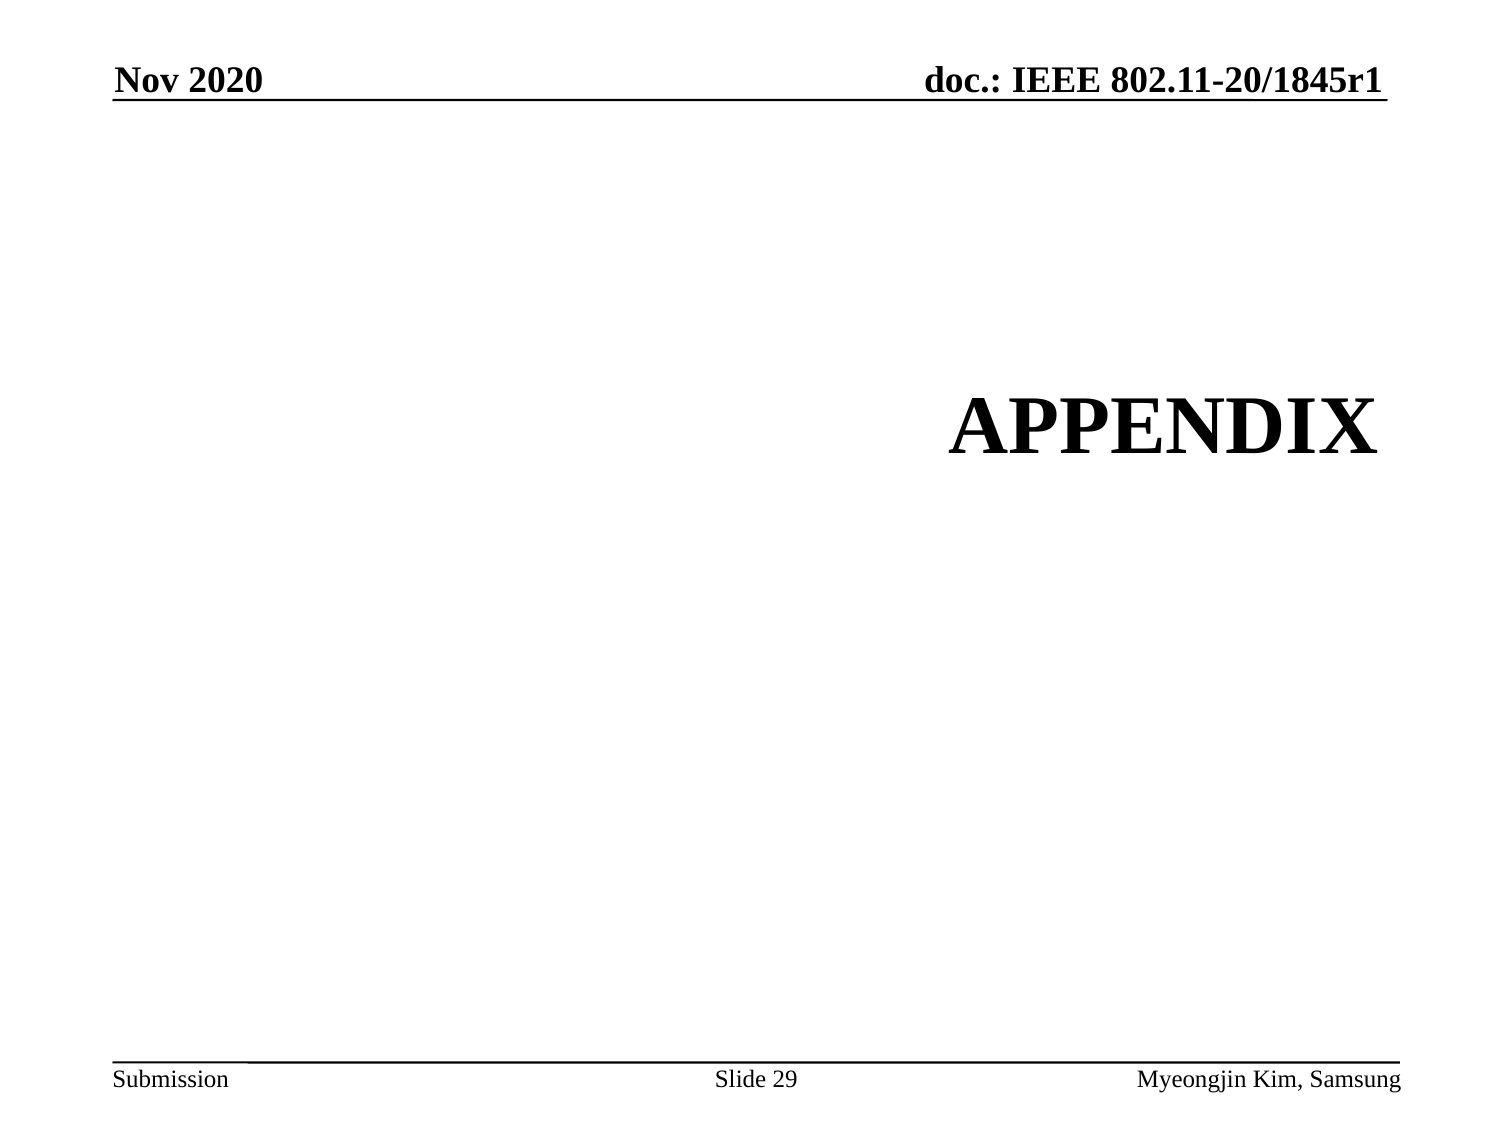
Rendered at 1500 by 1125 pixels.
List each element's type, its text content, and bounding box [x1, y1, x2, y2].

footer Myeongjin Kim, Samsung [1130, 1061, 1402, 1093]
slide_number Slide 29 [712, 1061, 800, 1093]
title Appendix [118, 362, 1394, 587]
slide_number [114, 54, 309, 101]
